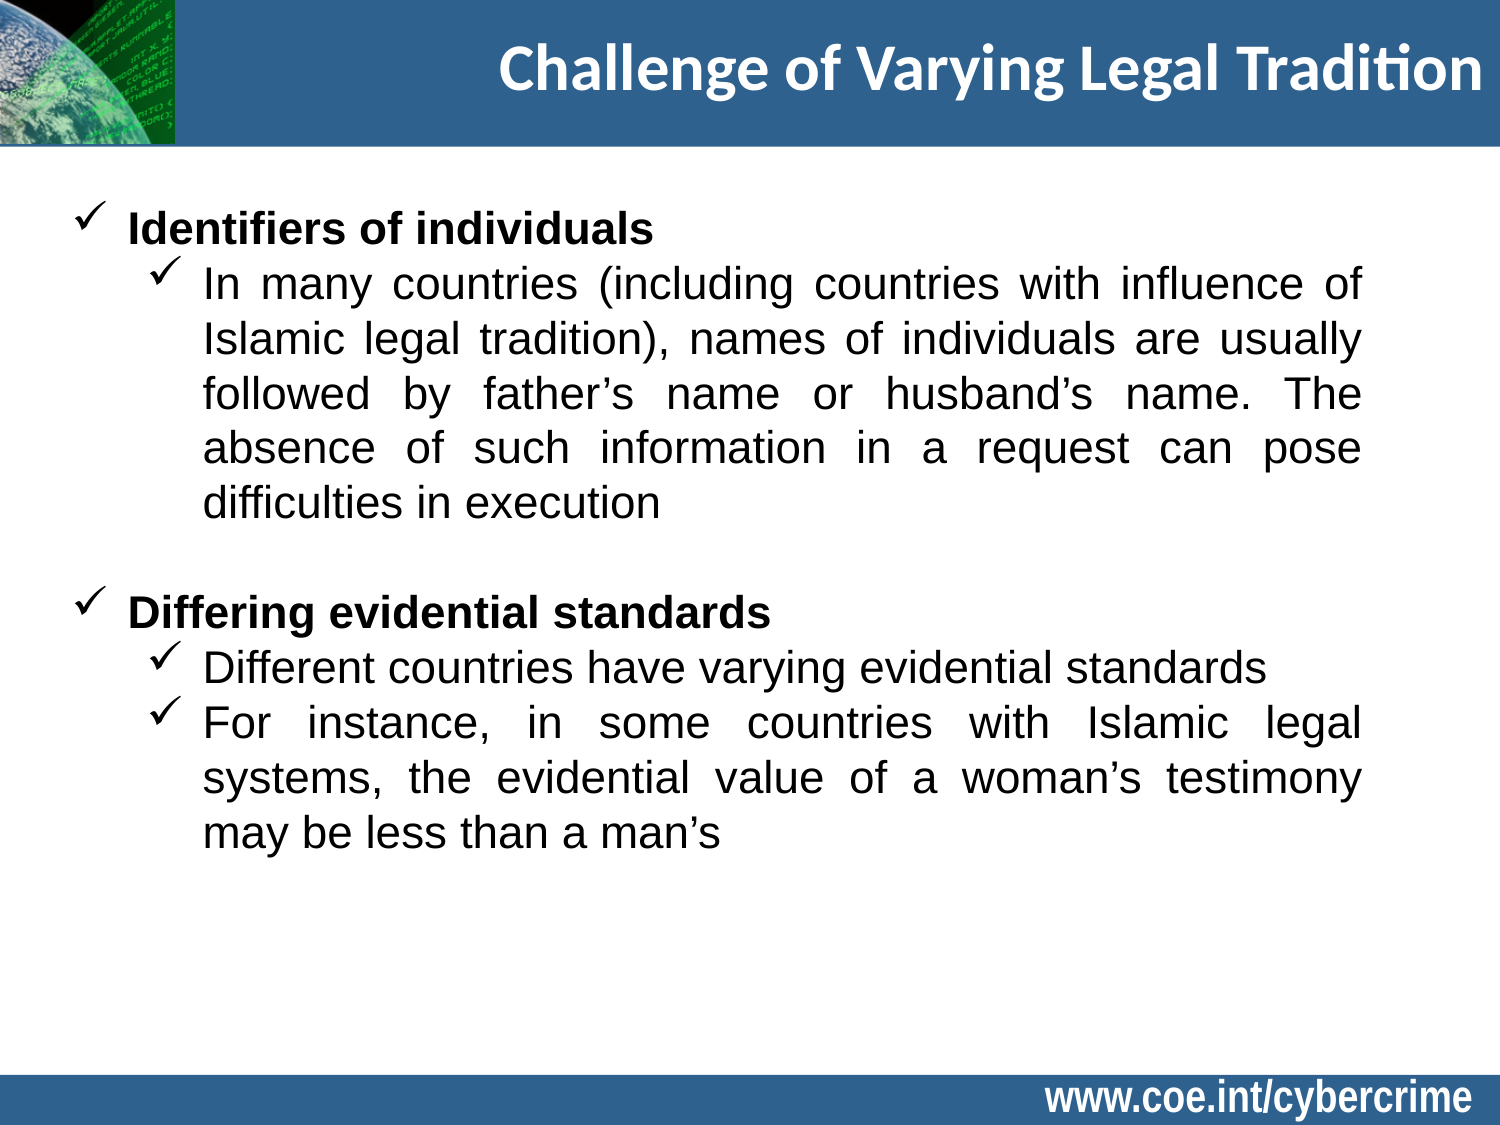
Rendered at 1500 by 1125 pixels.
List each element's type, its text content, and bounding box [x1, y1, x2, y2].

text_box www.coe.int/cybercrime [1030, 1059, 1500, 1125]
picture [0, 0, 175, 144]
text_box Identifiers of individuals In many countries (including countries with influence of Islamic legal tradition), names of individuals are usually followed by father’s name or husband’s name. The absence of such information in a request can pose difficulties in execution Differing evidential standards Different countries have varying evidential standards For instance, in some countries with Islamic legal systems, the evidential value of a woman’s testimony may be less than a man’s [56, 190, 1379, 866]
text_box [0, 1073, 1030, 1125]
text_box Challenge of Varying Legal Tradition [177, 0, 1500, 149]
